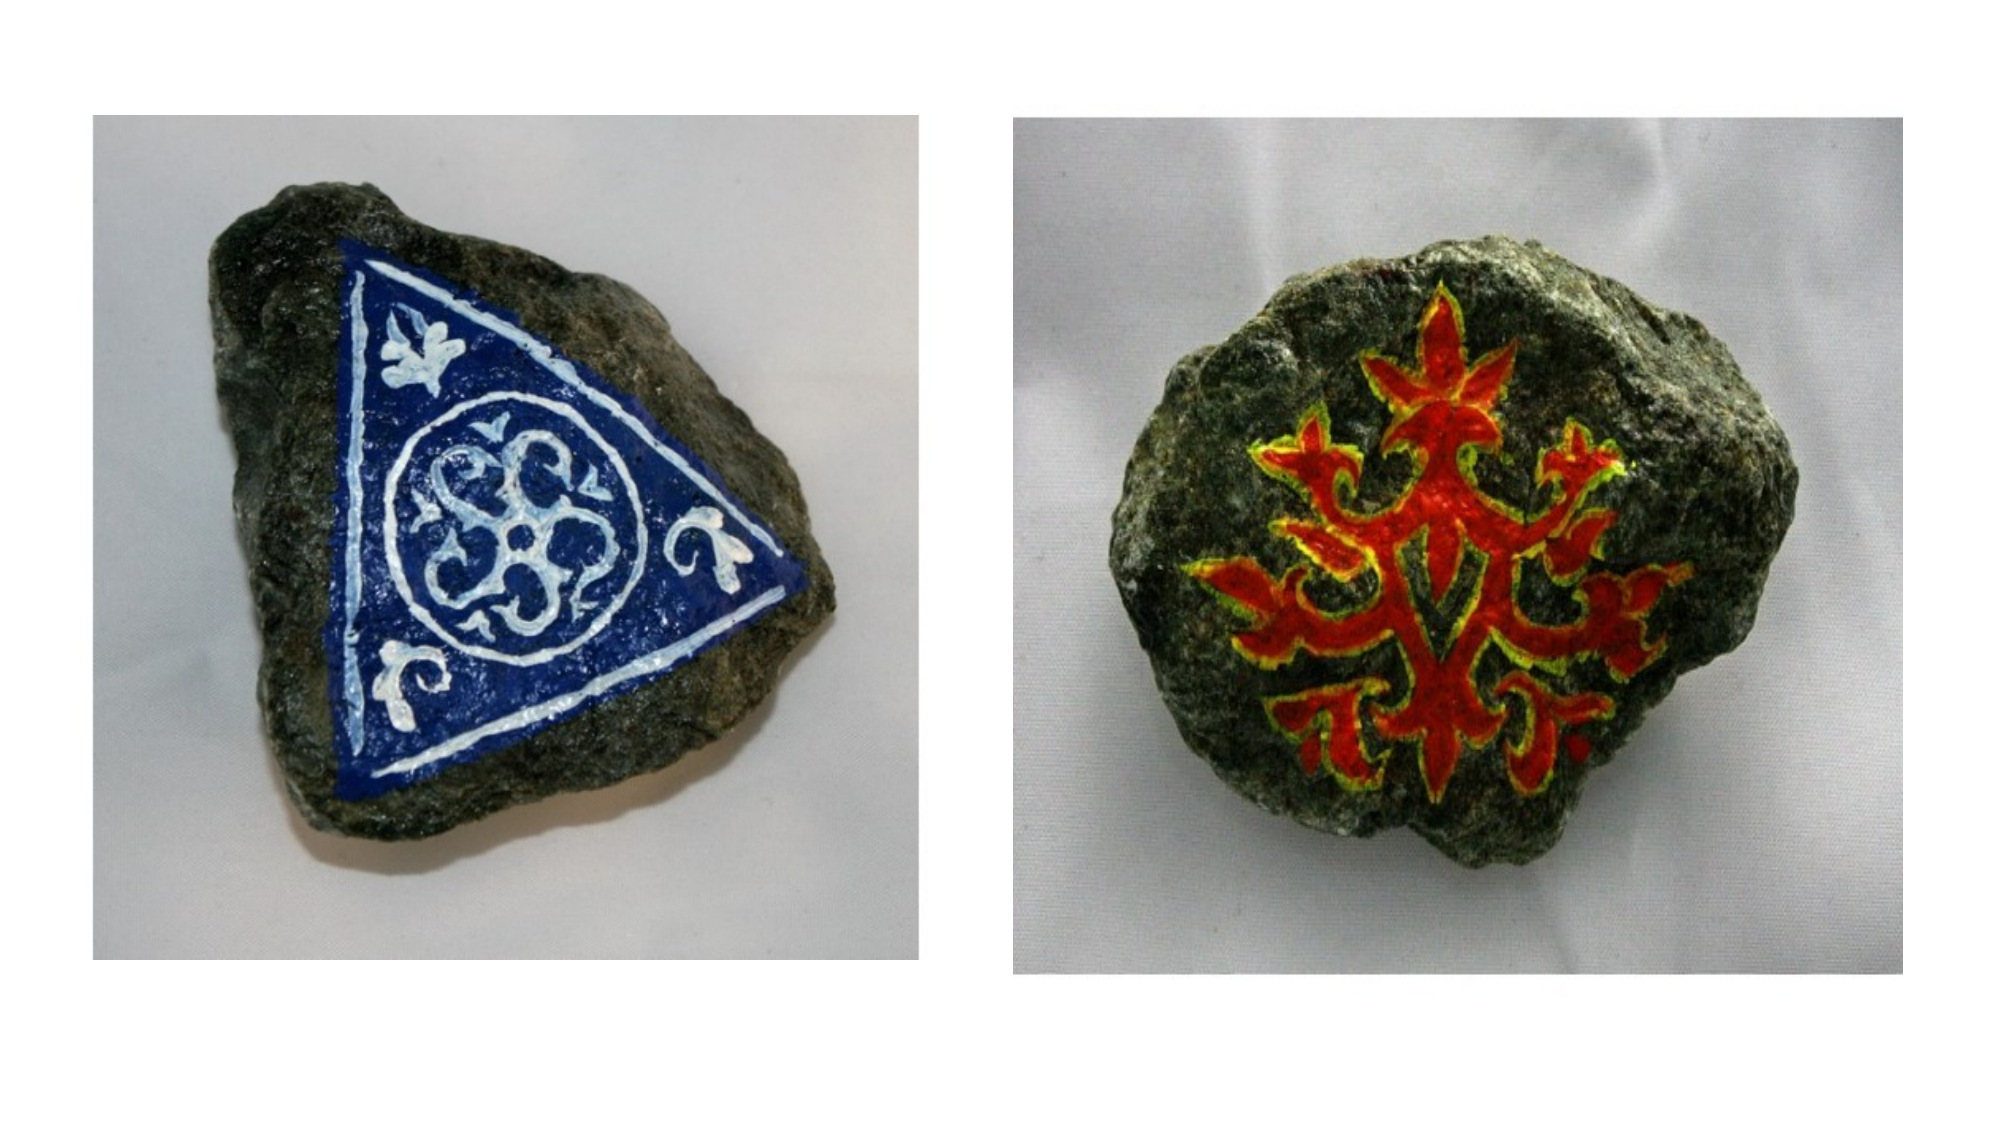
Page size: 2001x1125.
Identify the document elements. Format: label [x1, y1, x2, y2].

picture [1013, 0, 1904, 1125]
picture [79, 115, 935, 960]
